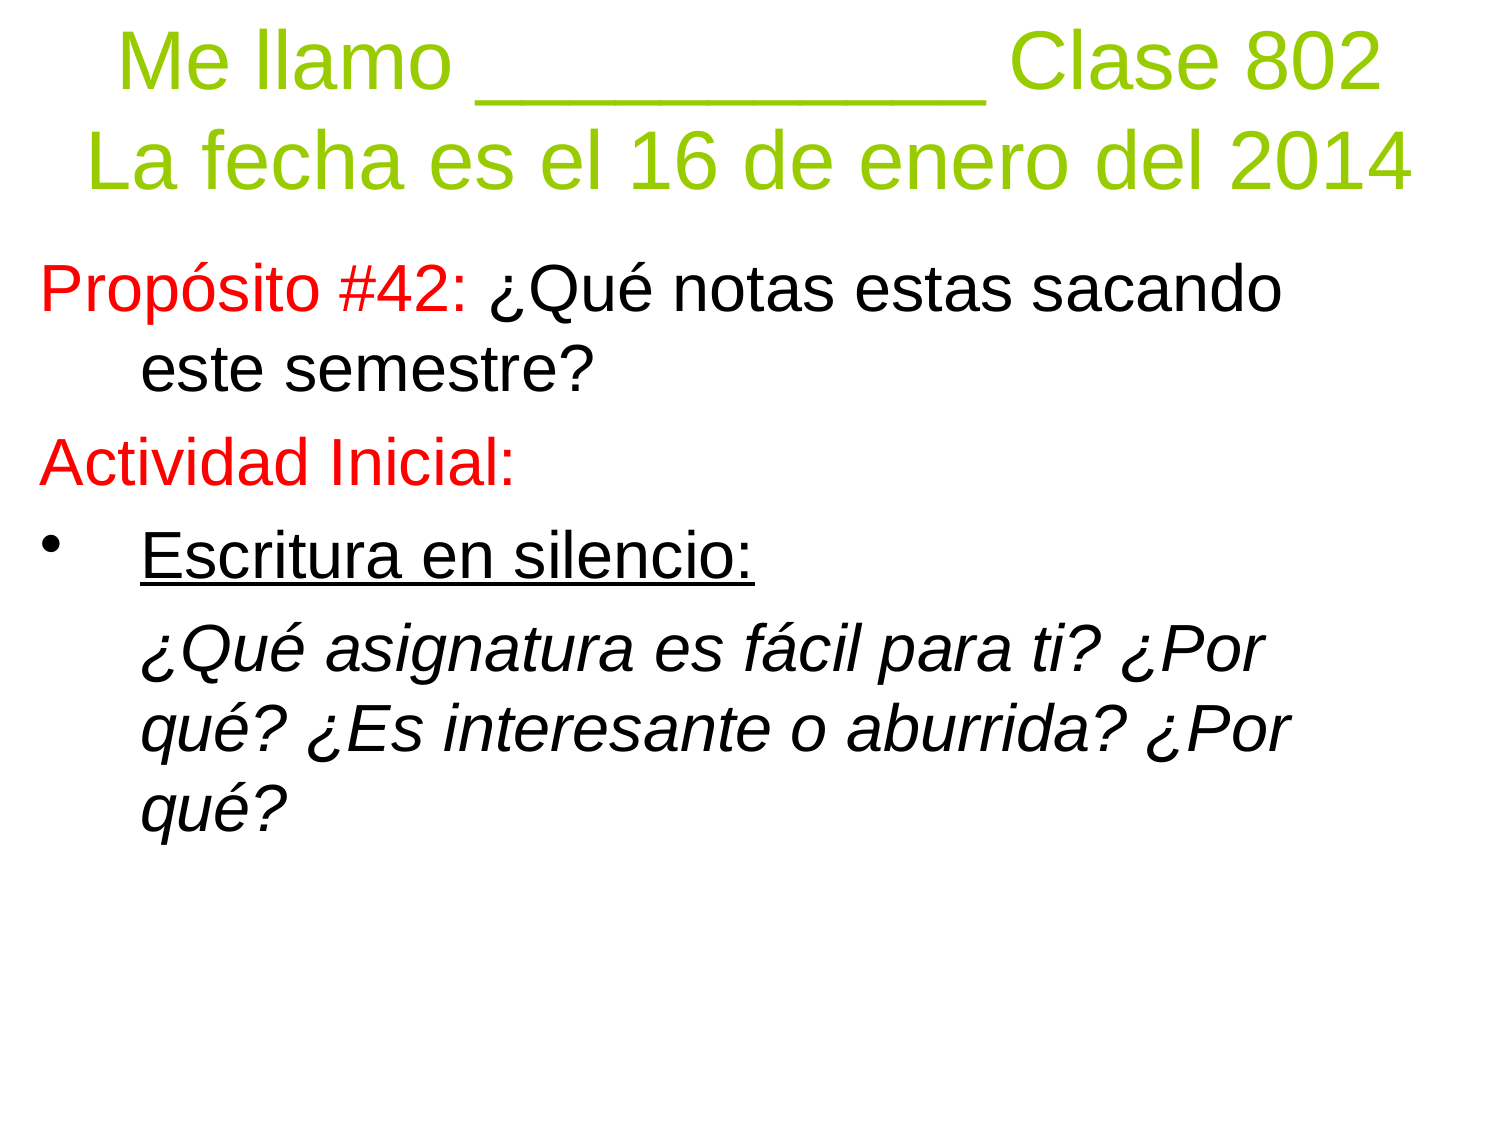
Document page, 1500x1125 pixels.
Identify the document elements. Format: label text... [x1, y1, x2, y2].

title Me llamo ___________ Clase 802 La fecha es el 16 de enero del 2014 [0, 12, 1500, 200]
list Propósito #42: ¿Qué notas estas sacando este semestre? Actividad Inicial: Escritura en silencio: ¿Qué asignatura es fácil para ti? ¿Por qué? ¿Es interesante o aburrida? ¿Por qué? [24, 237, 1425, 980]
